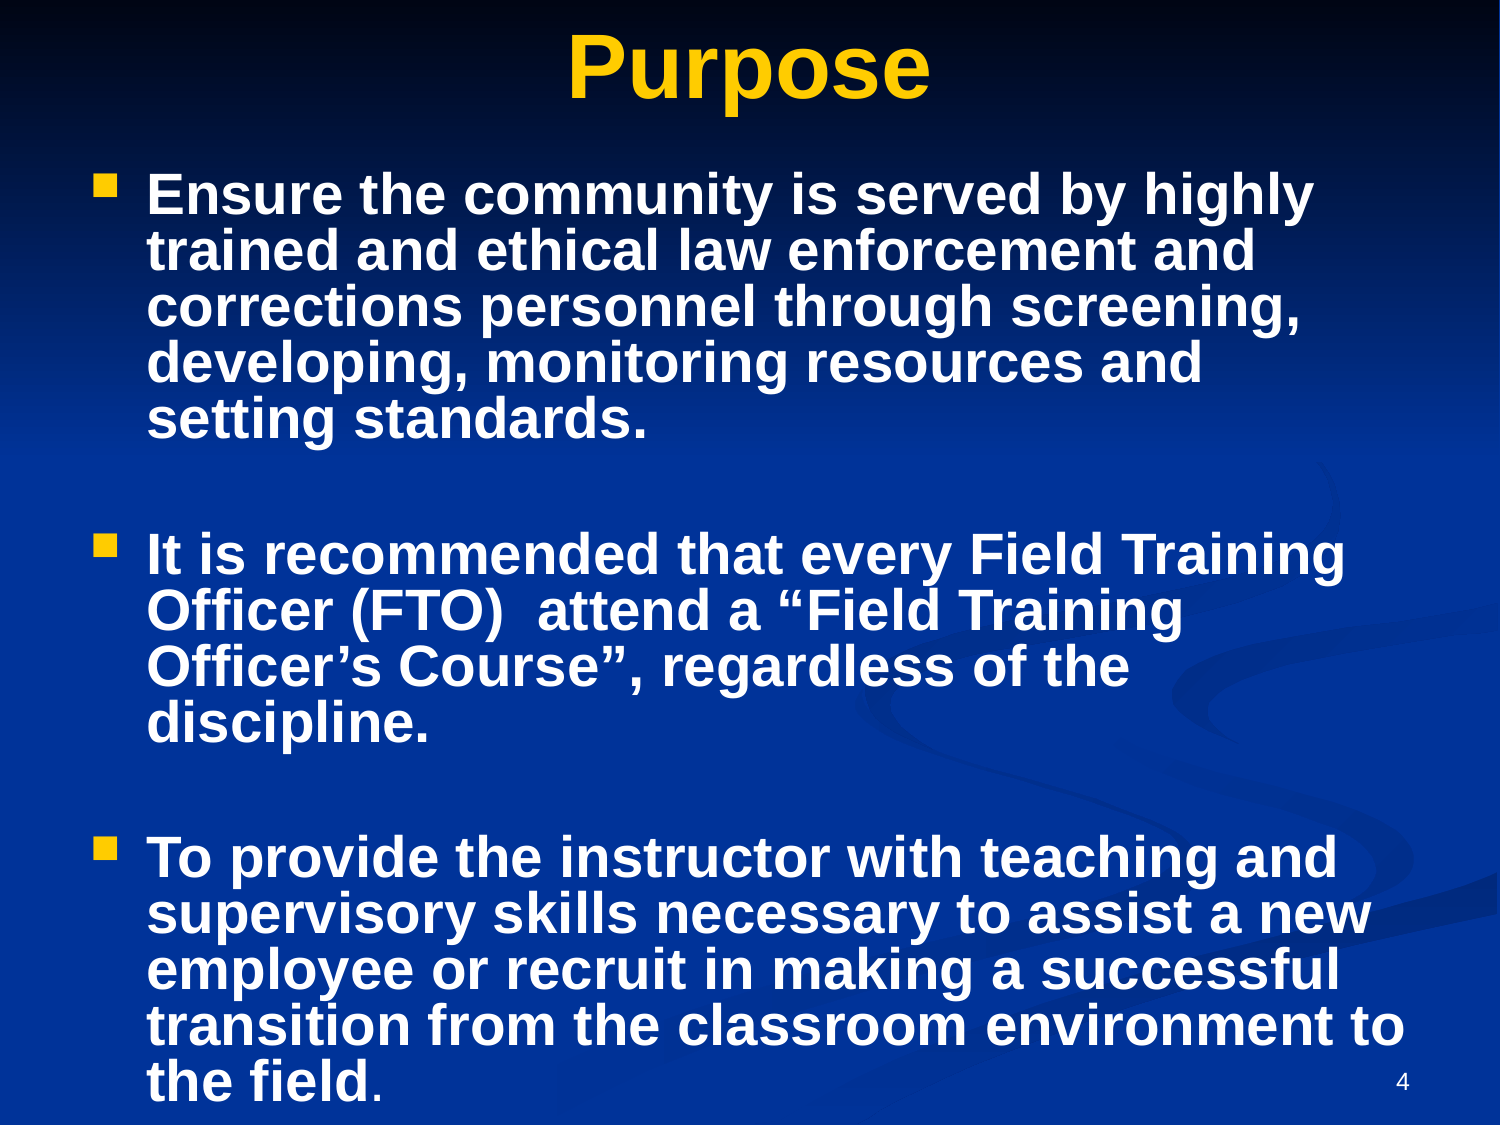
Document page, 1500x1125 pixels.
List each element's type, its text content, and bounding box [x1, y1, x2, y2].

slide_number 4 [1074, 1024, 1426, 1104]
list Ensure the community is served by highly trained and ethical law enforcement and corrections personnel through screening, developing, monitoring resources and setting standards. It is recommended that every Field Training Officer (FTO) attend a “Field Training Officer’s Course”, regardless of the discipline. To provide the instructor with teaching and supervisory skills necessary to assist a new employee or recruit in making a successful transition from the classroom environment to the field. [74, 162, 1426, 963]
title Purpose [74, 0, 1426, 125]
